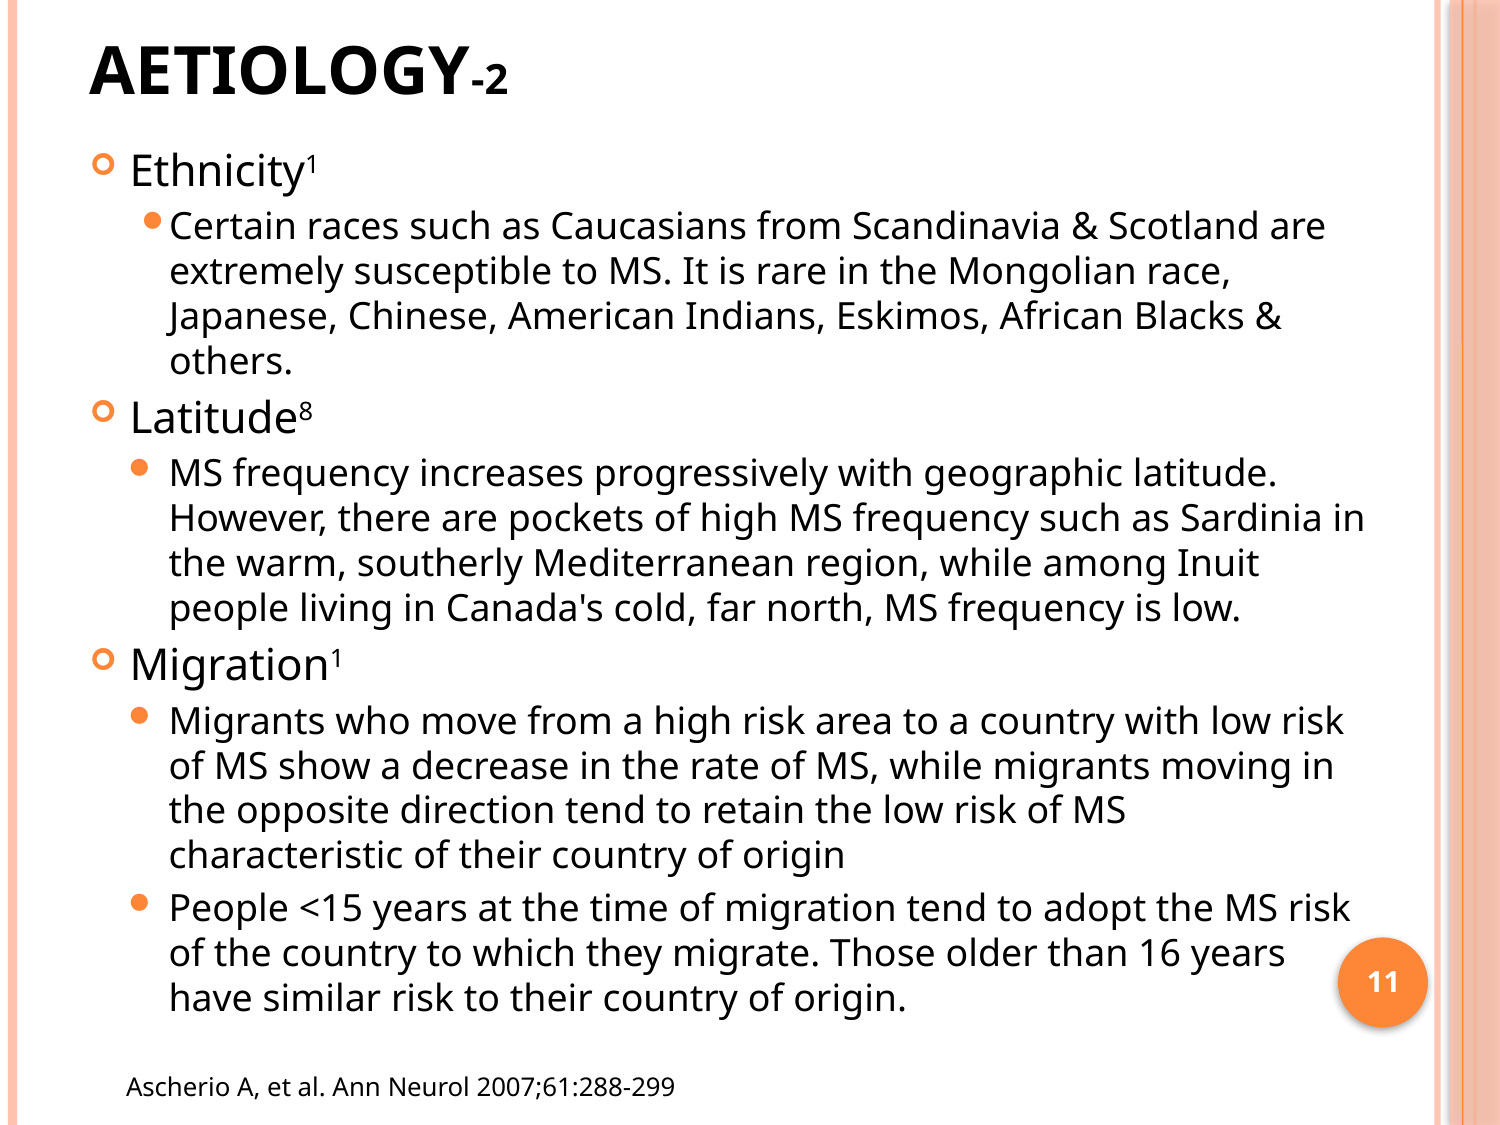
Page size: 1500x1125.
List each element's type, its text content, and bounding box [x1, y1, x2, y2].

title Aetiology-2 [75, 14, 1300, 116]
slide_number 11 [1333, 940, 1434, 1027]
list Ethnicity1 Certain races such as Caucasians from Scandinavia & Scotland are extremely susceptible to MS. It is rare in the Mongolian race, Japanese, Chinese, American Indians, Eskimos, African Blacks & others. Latitude8 MS frequency increases progressively with geographic latitude. However, there are pockets of high MS frequency such as Sardinia in the warm, southerly Mediterranean region, while among Inuit people living in Canada's cold, far north, MS frequency is low. Migration1 Migrants who move from a high risk area to a country with low risk of MS show a decrease in the rate of MS, while migrants moving in the opposite direction tend to retain the low risk of MS characteristic of their country of origin People <15 years at the time of migration tend to adopt the MS risk of the country to which they migrate. Those older than 16 years have similar risk to their country of origin. Ascherio A, et al. Ann Neurol 2007;61:288-299 [75, 134, 1387, 1111]
